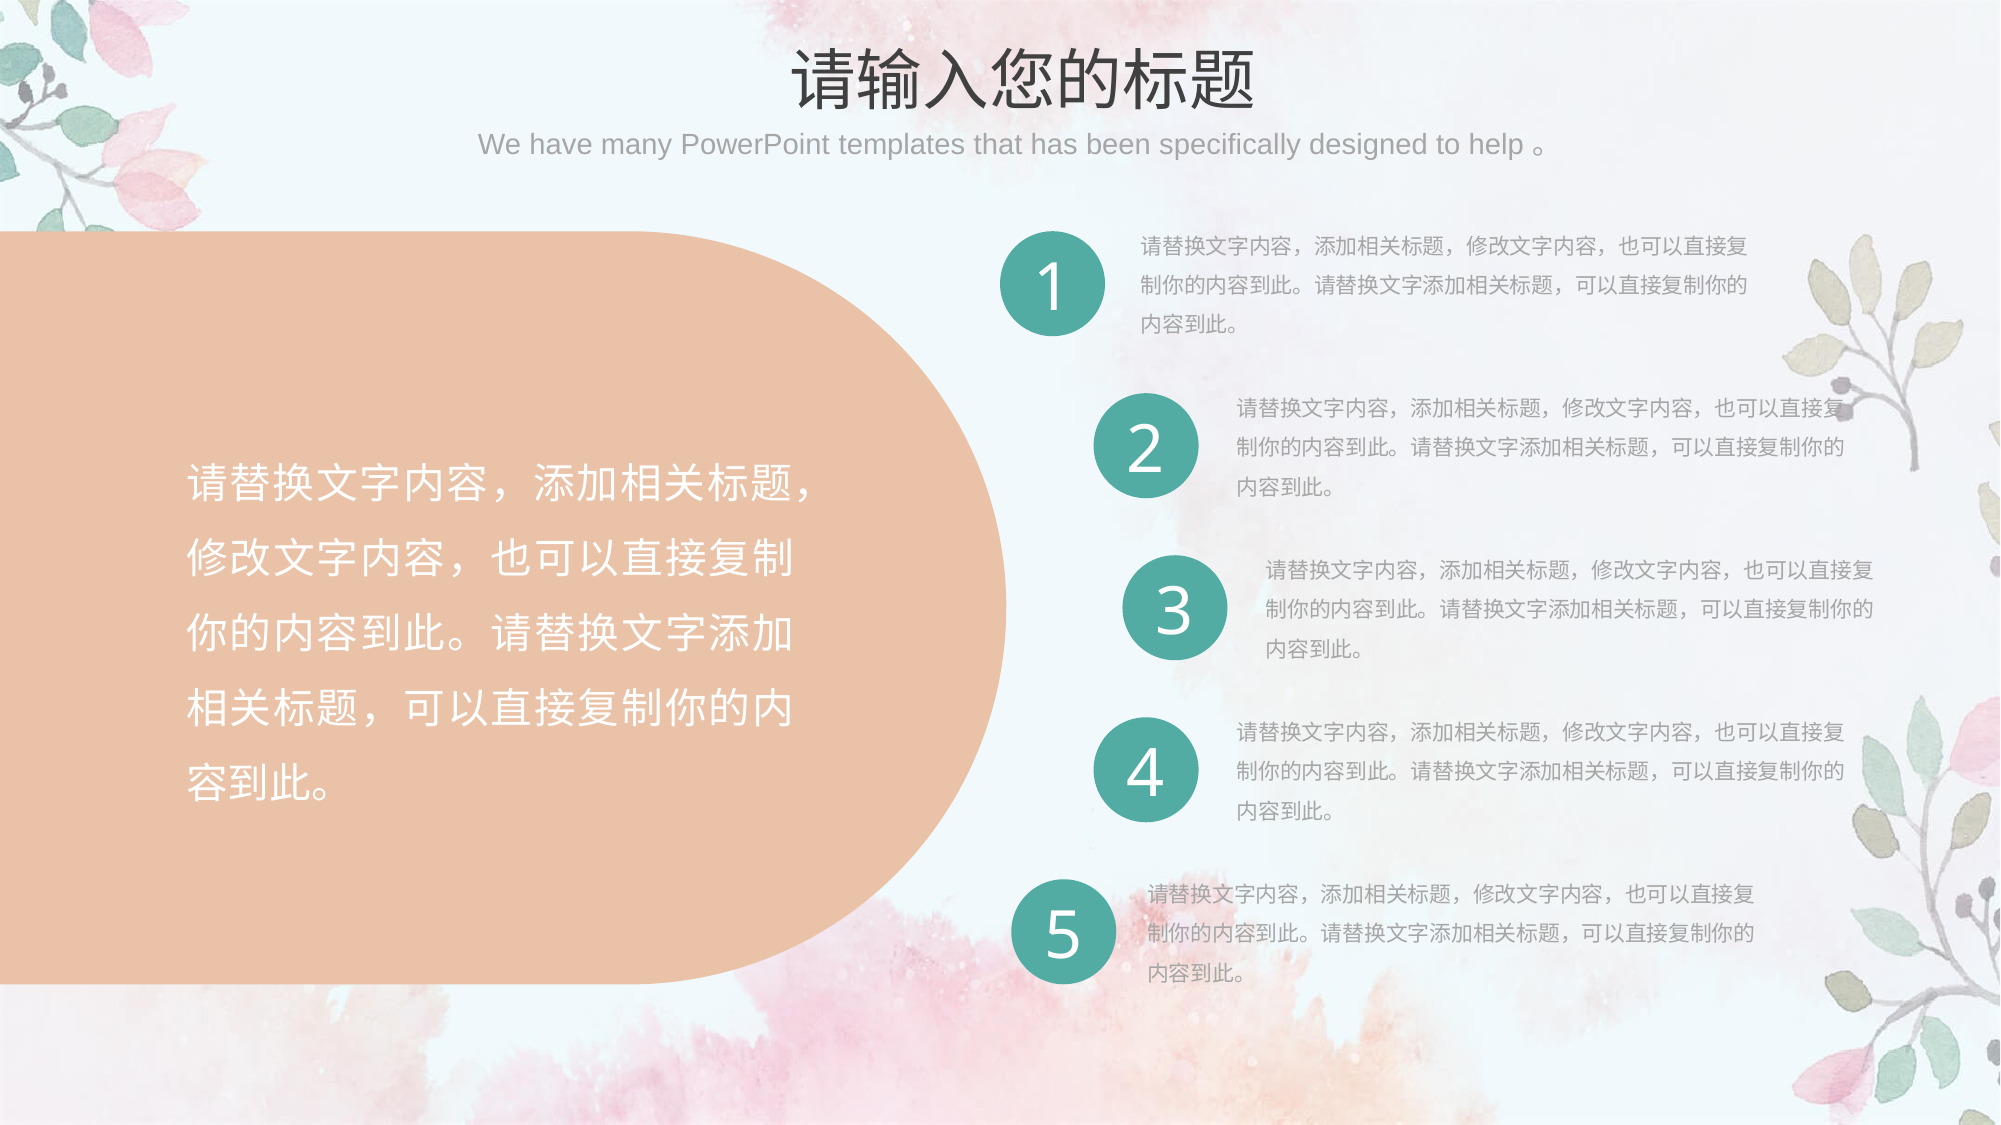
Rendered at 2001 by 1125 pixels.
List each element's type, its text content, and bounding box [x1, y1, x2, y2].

text_box 请替换文字内容，添加相关标题，修改文字内容，也可以直接复制你的内容到此。请替换文字添加相关标题，可以直接复制你的内容到此。 [186, 432, 794, 808]
text_box 2 [1092, 392, 1200, 500]
text_box 请替换文字内容，添加相关标题，修改文字内容，也可以直接复制你的内容到此。请替换文字添加相关标题，可以直接复制你的内容到此。 [1236, 381, 1855, 500]
text_box 1 [999, 230, 1107, 338]
text_box 请替换文字内容，添加相关标题，修改文字内容，也可以直接复制你的内容到此。请替换文字添加相关标题，可以直接复制你的内容到此。 [1140, 219, 1759, 338]
text_box [0, 230, 1008, 986]
text_box 3 [1121, 554, 1229, 662]
text_box 请替换文字内容，添加相关标题，修改文字内容，也可以直接复制你的内容到此。请替换文字添加相关标题，可以直接复制你的内容到此。 [1265, 543, 1884, 662]
text_box 请替换文字内容，添加相关标题，修改文字内容，也可以直接复制你的内容到此。请替换文字添加相关标题，可以直接复制你的内容到此。 [1236, 705, 1855, 824]
text_box 请输入您的标题 [774, 30, 1272, 118]
text_box 4 [1092, 716, 1200, 824]
picture [0, 0, 2001, 1125]
text_box 请替换文字内容，添加相关标题，修改文字内容，也可以直接复制你的内容到此。请替换文字添加相关标题，可以直接复制你的内容到此。 [1147, 867, 1766, 986]
text_box We have many PowerPoint templates that has been specifically designed to help。 [463, 118, 1583, 168]
text_box 5 [1010, 878, 1118, 986]
